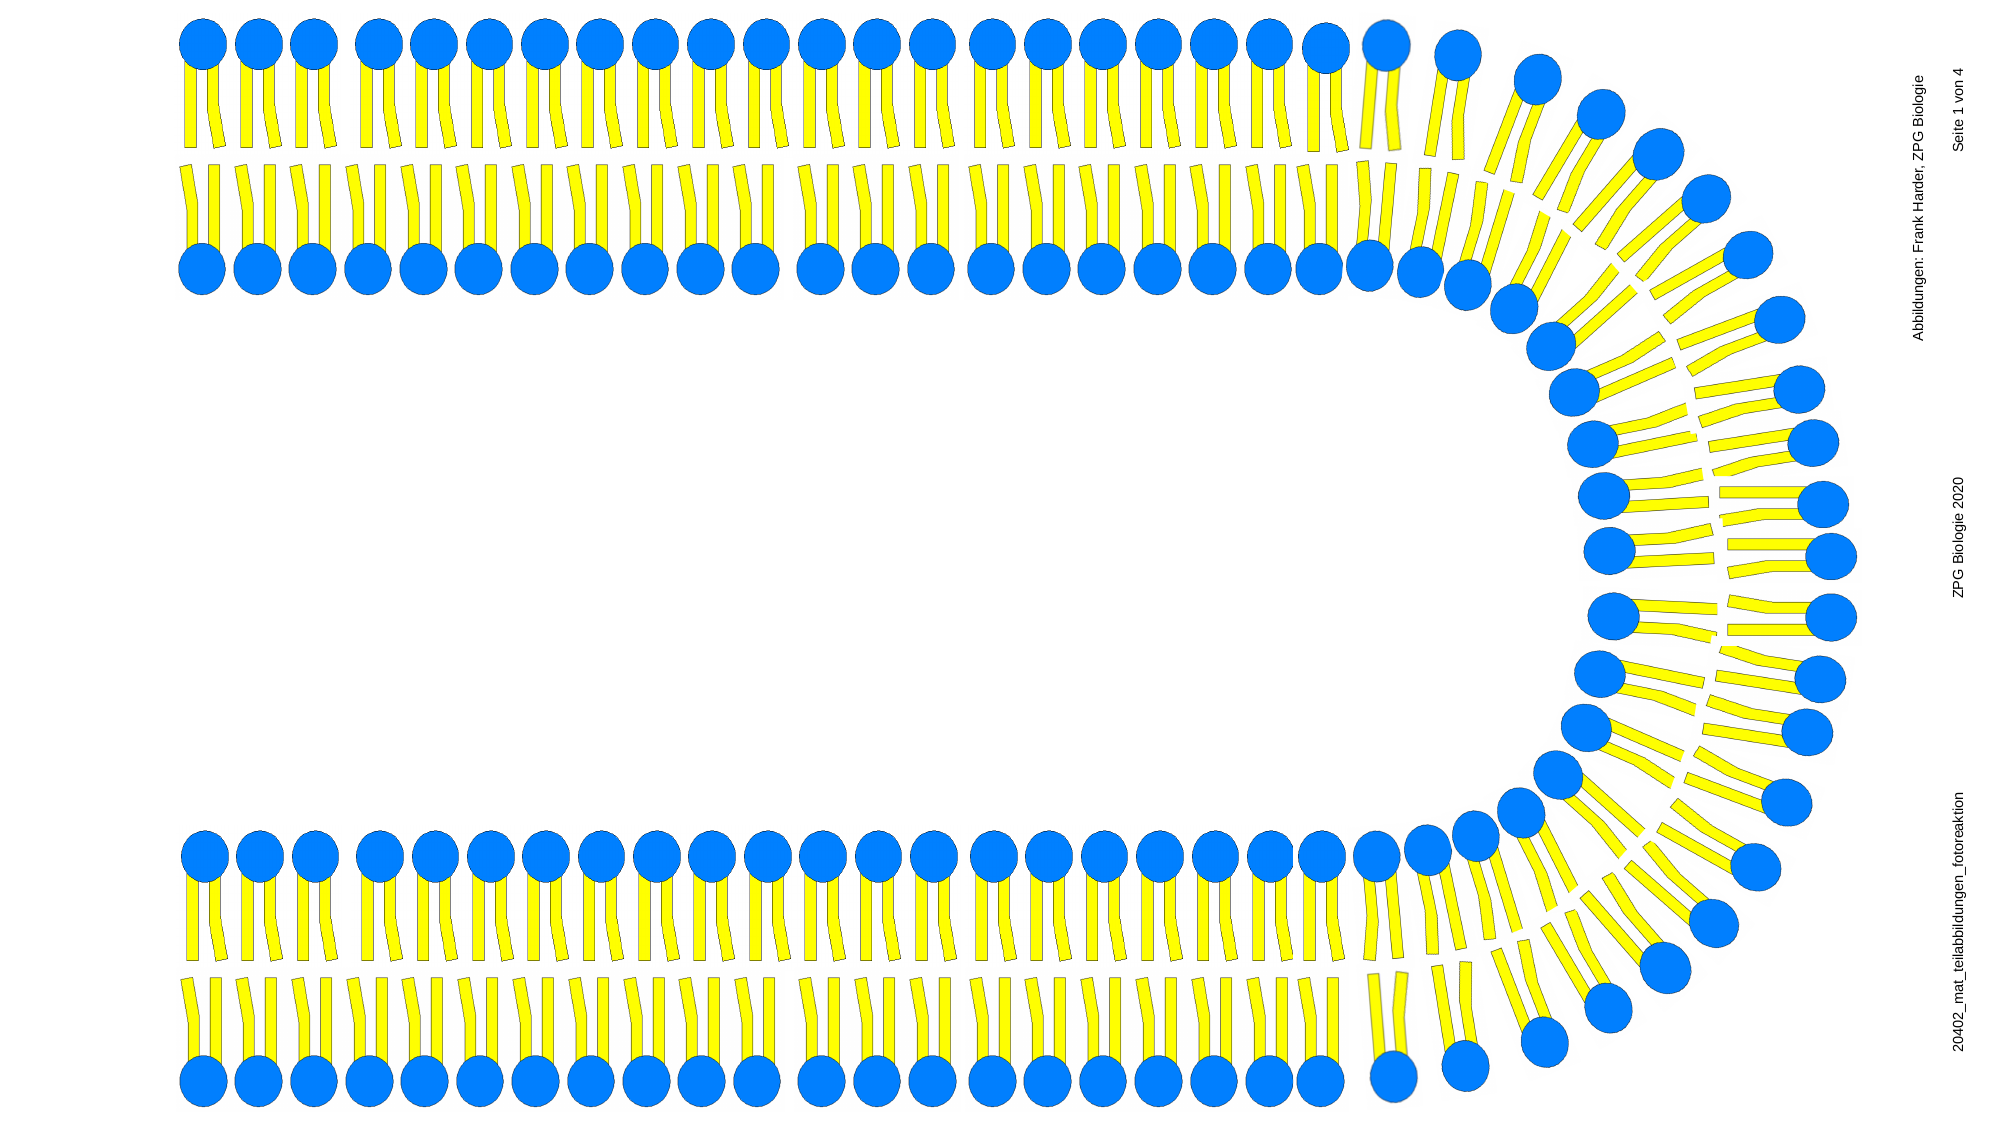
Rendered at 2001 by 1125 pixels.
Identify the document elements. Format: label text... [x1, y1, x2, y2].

text_box 20402_mat_teilabbildungen_fotoreaktion ZPG Biologie 2020 Seite 1 von 4 [1941, 57, 1990, 1068]
text_box Abbildungen: Frank Harder, ZPG Biologie [1901, 60, 1934, 356]
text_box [174, 13, 1862, 1112]
